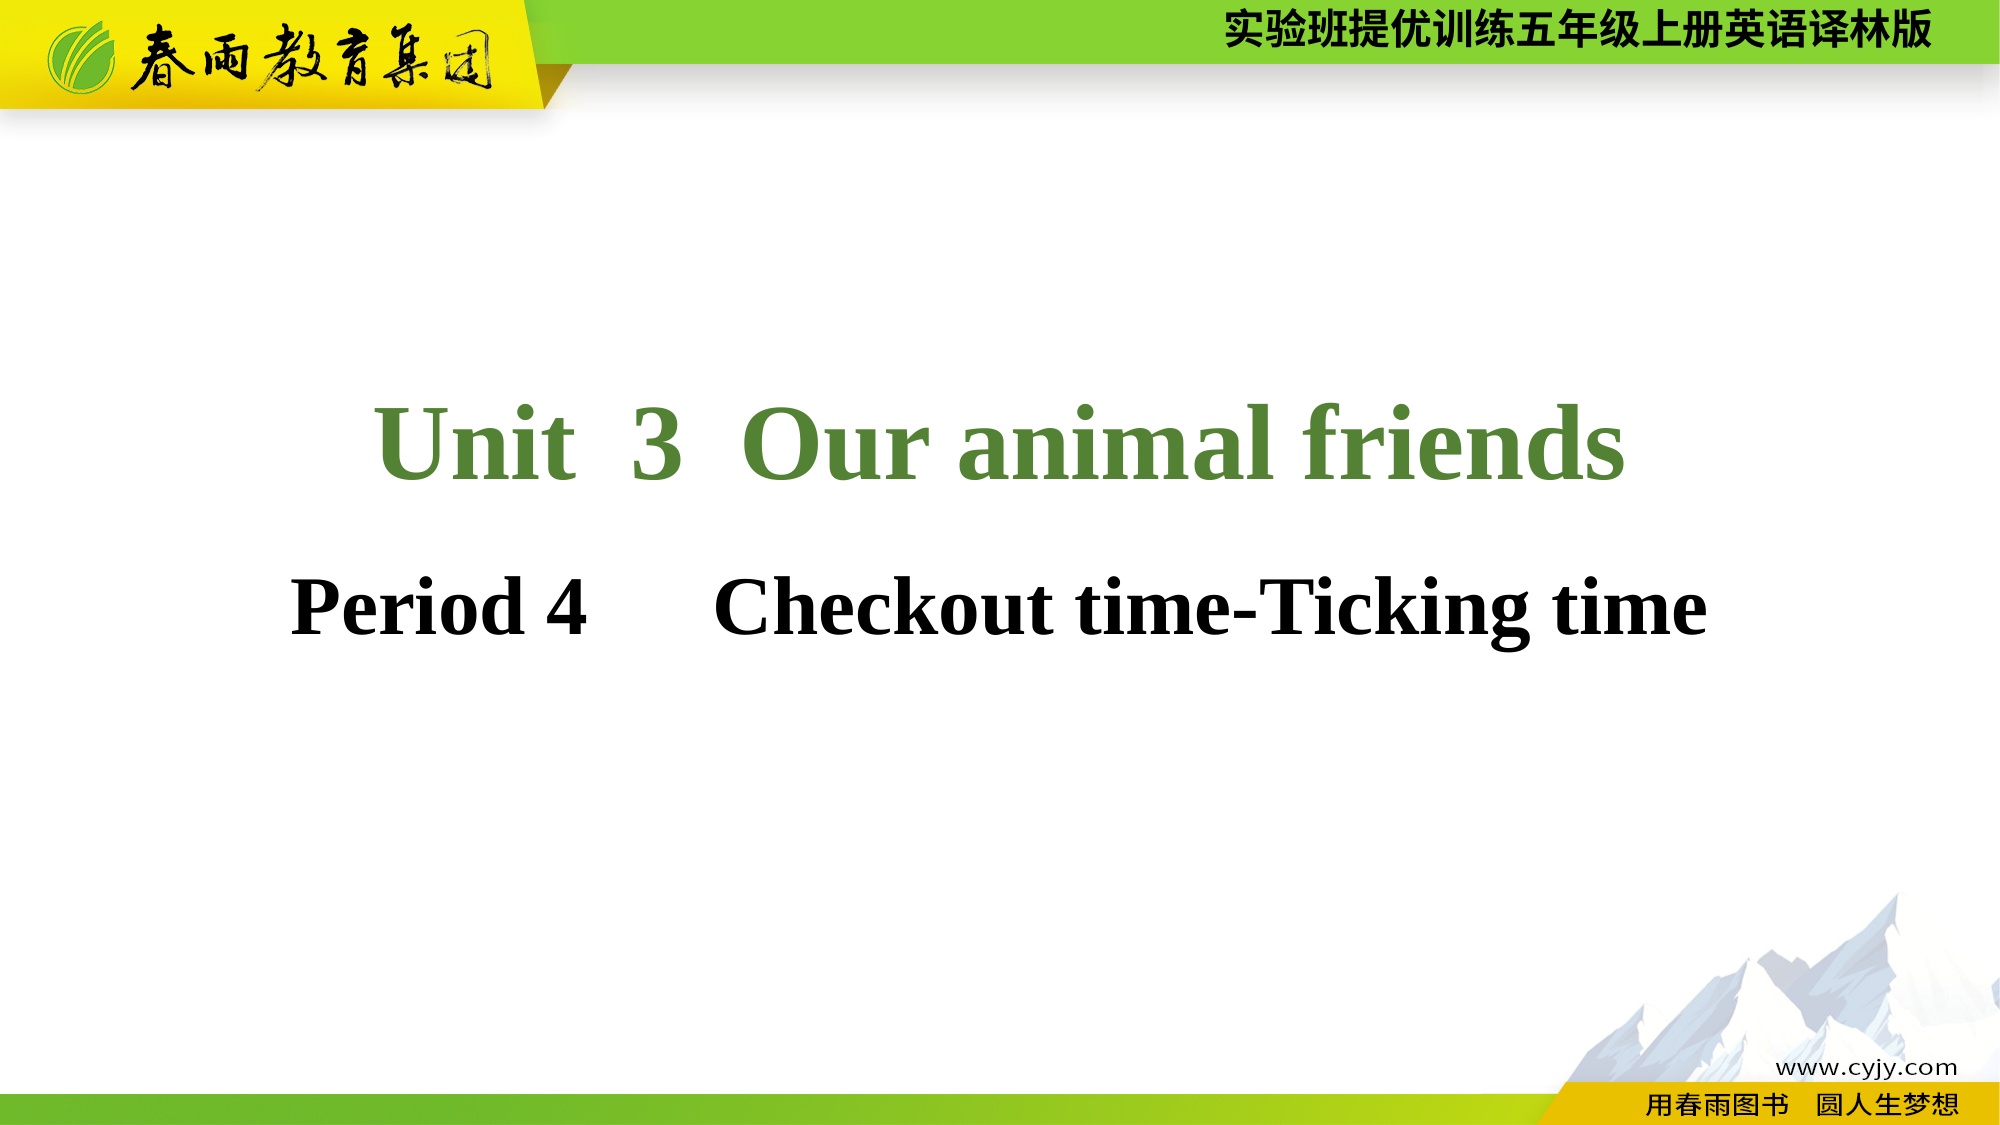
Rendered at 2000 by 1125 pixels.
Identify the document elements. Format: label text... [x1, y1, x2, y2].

text_box Unit 3 Our animal friends Period 4 Checkout time-Ticking time [0, 298, 2000, 659]
picture [0, 659, 2000, 1125]
picture [0, 0, 2000, 298]
